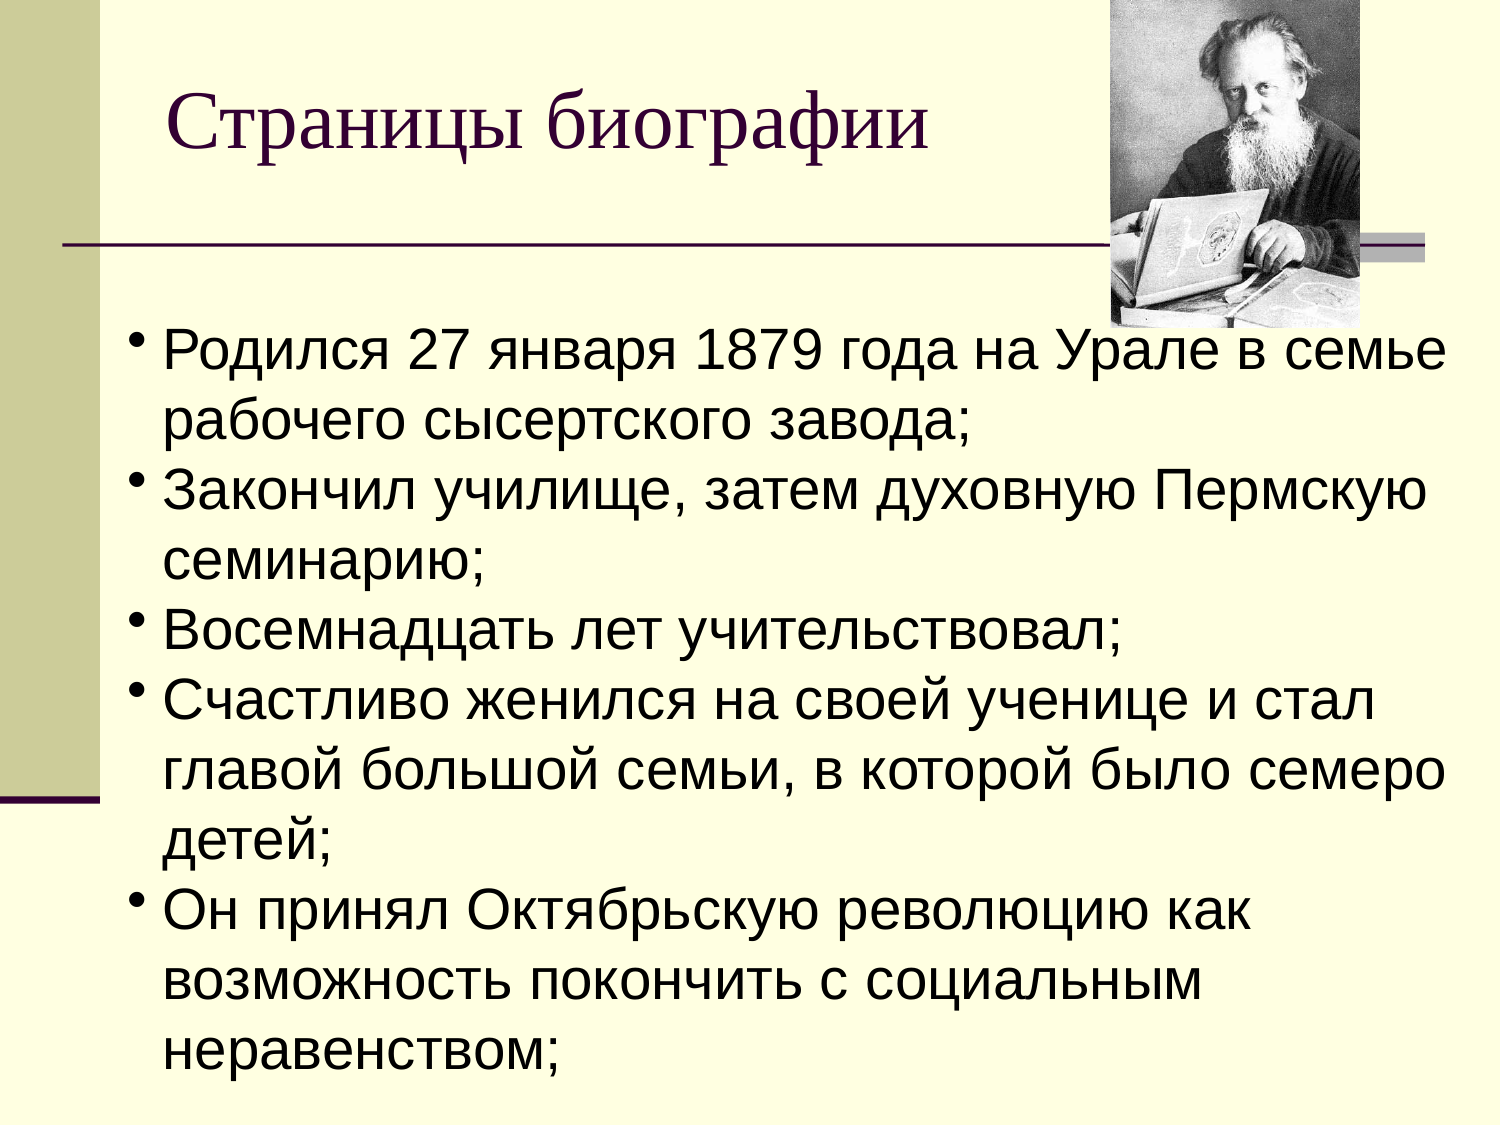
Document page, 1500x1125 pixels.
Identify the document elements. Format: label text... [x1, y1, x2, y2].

text_box Родился 27 января 1879 года на Урале в семье рабочего сысертского завода; Закончил училище, затем духовную Пермскую семинарию; Восемнадцать лет учительствовал; Счастливо женился на своей ученице и стал главой большой семьи, в которой было семеро детей; Он принял Октябрьскую революцию как возможность покончить с социальным неравенством; [112, 304, 1500, 1089]
picture [1110, 0, 1360, 329]
title Страницы биографии [149, 45, 951, 185]
